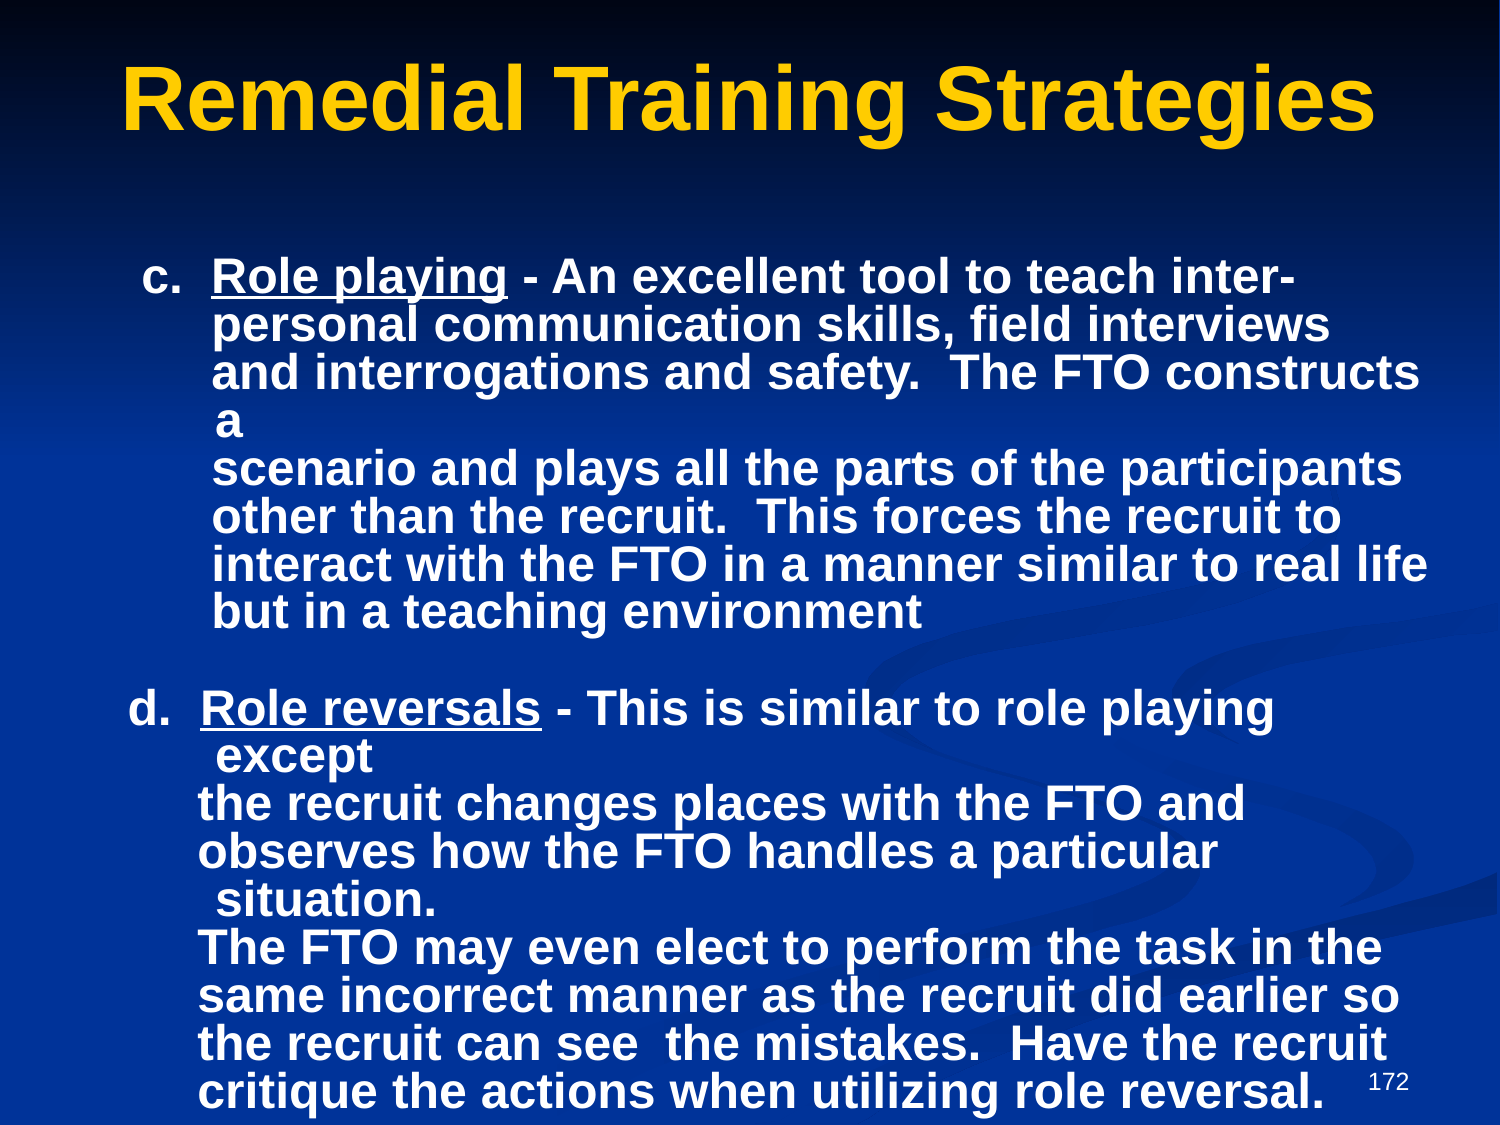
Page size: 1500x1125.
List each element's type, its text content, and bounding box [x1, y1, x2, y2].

title Remedial Training Strategies [74, 0, 1426, 187]
list c. Role playing - An excellent tool to teach inter- personal communication skills, field interviews and interrogations and safety. The FTO constructs a scenario and plays all the parts of the participants other than the recruit. This forces the recruit to interact with the FTO in a manner similar to real life but in a teaching environment d. Role reversals - This is similar to role playing except the recruit changes places with the FTO and observes how the FTO handles a particular situation. The FTO may even elect to perform the task in the same incorrect manner as the recruit did earlier so the recruit can see the mistakes. Have the recruit critique the actions when utilizing role reversal. [37, 187, 1463, 1125]
